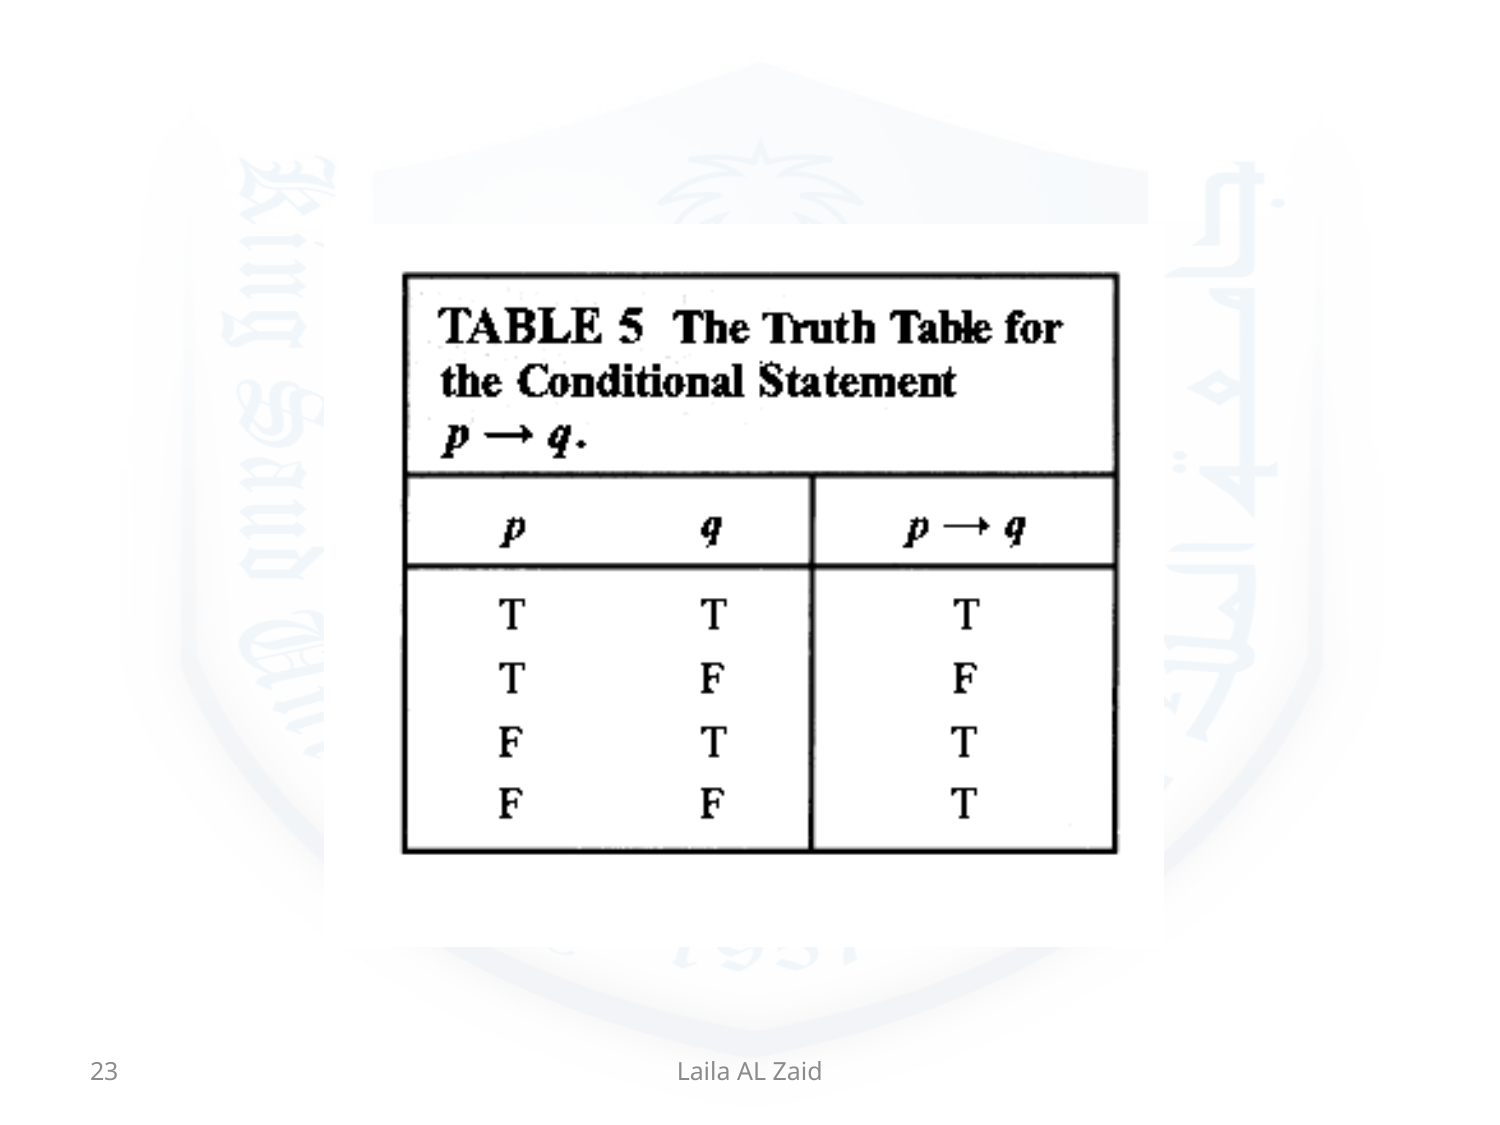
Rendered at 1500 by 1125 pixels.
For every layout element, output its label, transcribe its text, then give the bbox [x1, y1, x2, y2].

slide_number 23 [75, 1042, 425, 1103]
footer Laila AL Zaid [512, 1042, 988, 1103]
picture [324, 224, 1164, 947]
